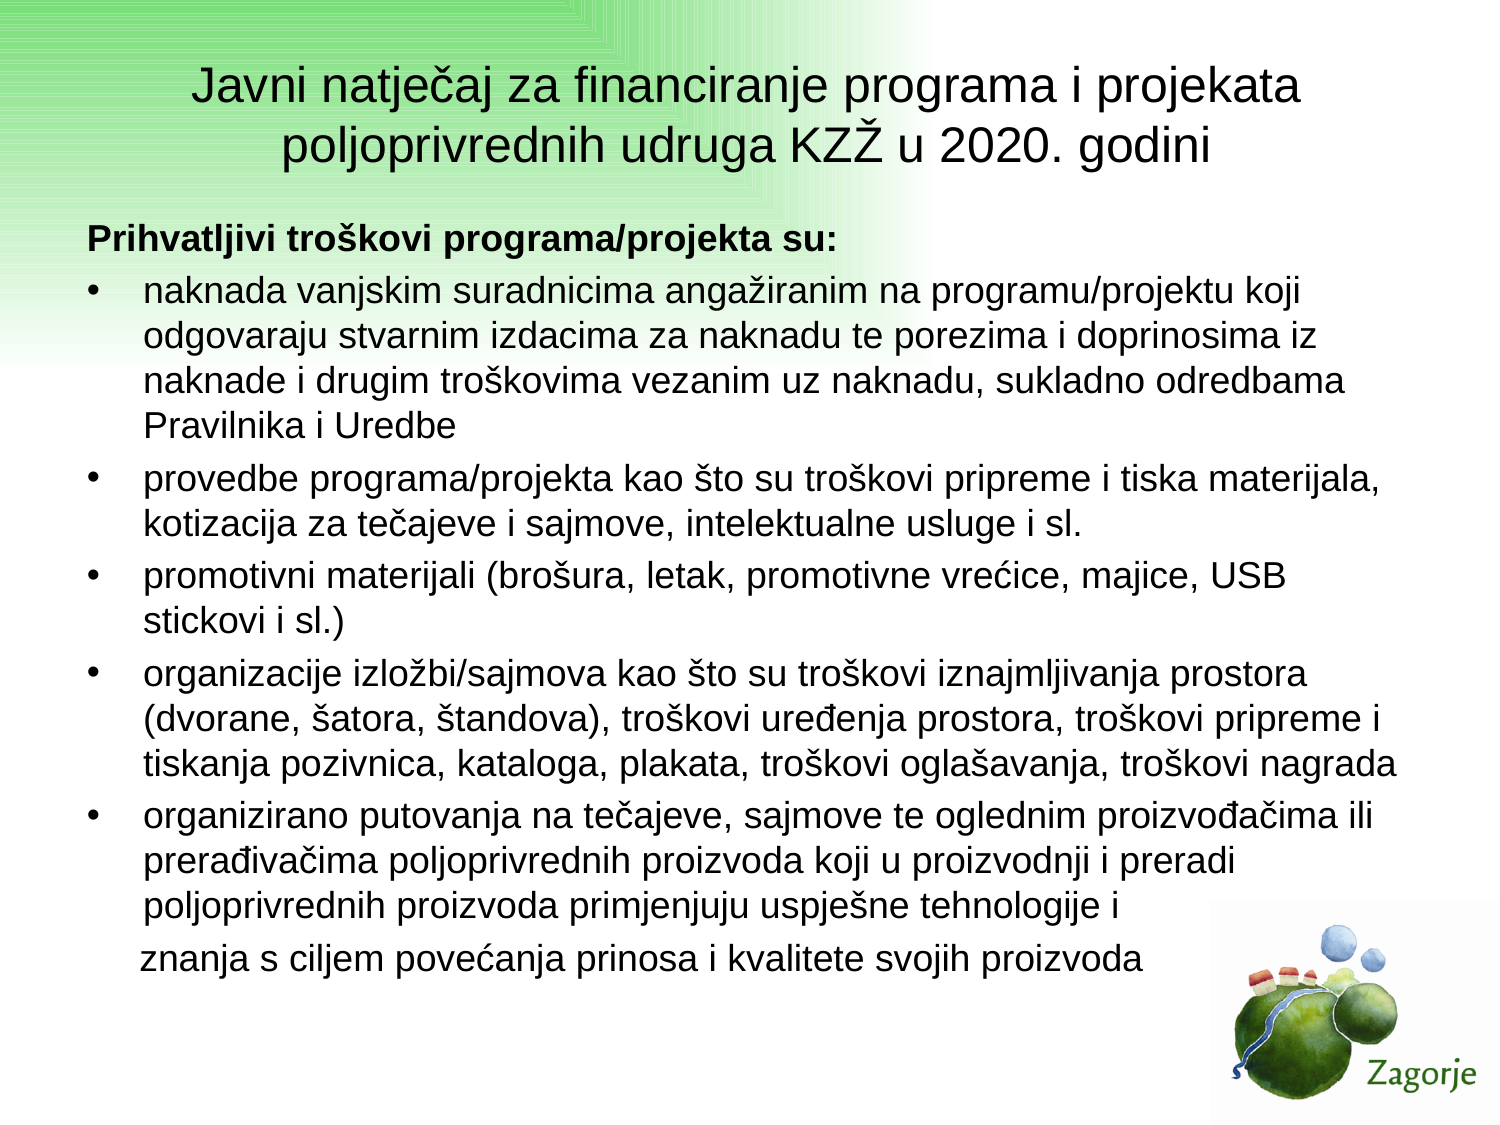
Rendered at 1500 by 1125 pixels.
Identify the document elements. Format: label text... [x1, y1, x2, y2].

list Prihvatljivi troškovi programa/projekta su: naknada vanjskim suradnicima angažiranim na programu/projektu koji odgovaraju stvarnim izdacima za naknadu te porezima i doprinosima iz naknade i drugim troškovima vezanim uz naknadu, sukladno odredbama Pravilnika i Uredbe provedbe programa/projekta kao što su troškovi pripreme i tiska materijala, kotizacija za tečajeve i sajmove, intelektualne usluge i sl. promotivni materijali (brošura, letak, promotivne vrećice, majice, USB stickovi i sl.) organizacije izložbi/sajmova kao što su troškovi iznajmljivanja prostora (dvorane, šatora, štandova), troškovi uređenja prostora, troškovi pripreme i tiskanja pozivnica, kataloga, plakata, troškovi oglašavanja, troškovi nagrada organizirano putovanja na tečajeve, sajmove te oglednim proizvođačima ili prerađivačima poljoprivrednih proizvoda koji u proizvodnji i preradi poljoprivrednih proizvoda primjenjuju uspješne tehnologije i znanja s ciljem povećanja prinosa i kvalitete svojih proizvoda [71, 206, 1422, 953]
picture [1210, 901, 1500, 1125]
title Javni natječaj za financiranje programa i projekata poljoprivrednih udruga KZŽ u 2020. godini [71, 19, 1422, 206]
